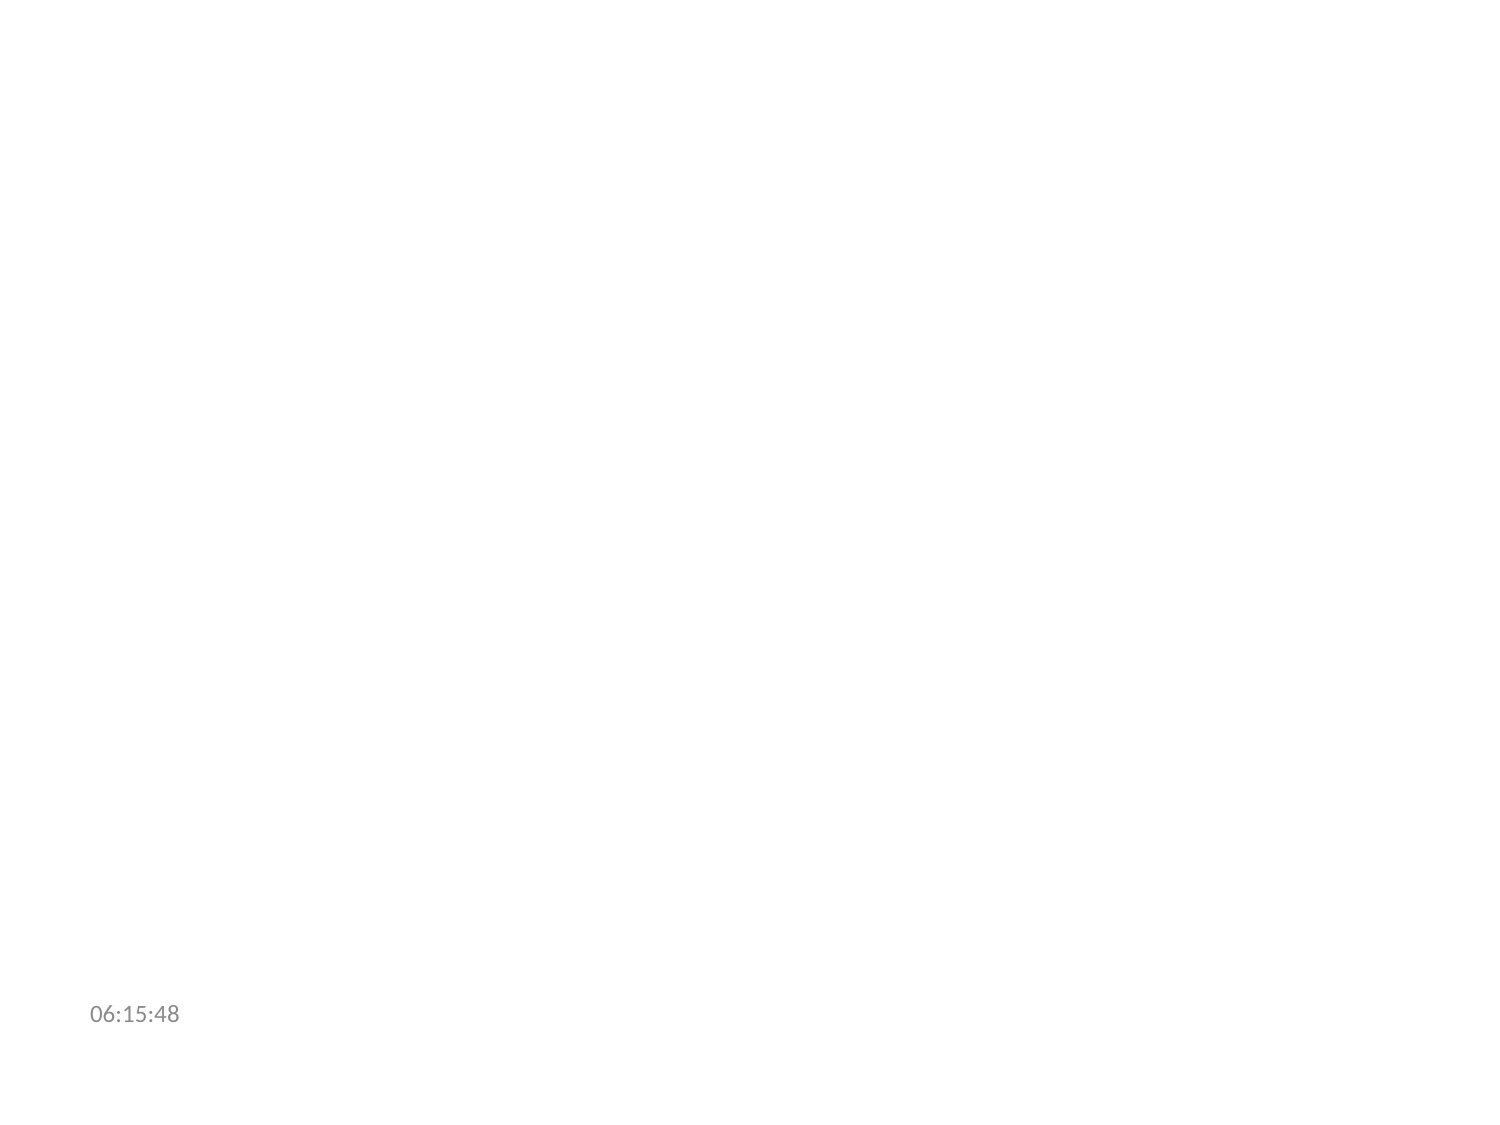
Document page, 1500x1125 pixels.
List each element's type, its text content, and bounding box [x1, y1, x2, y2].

text_box 15:35:09 [75, 982, 425, 1043]
